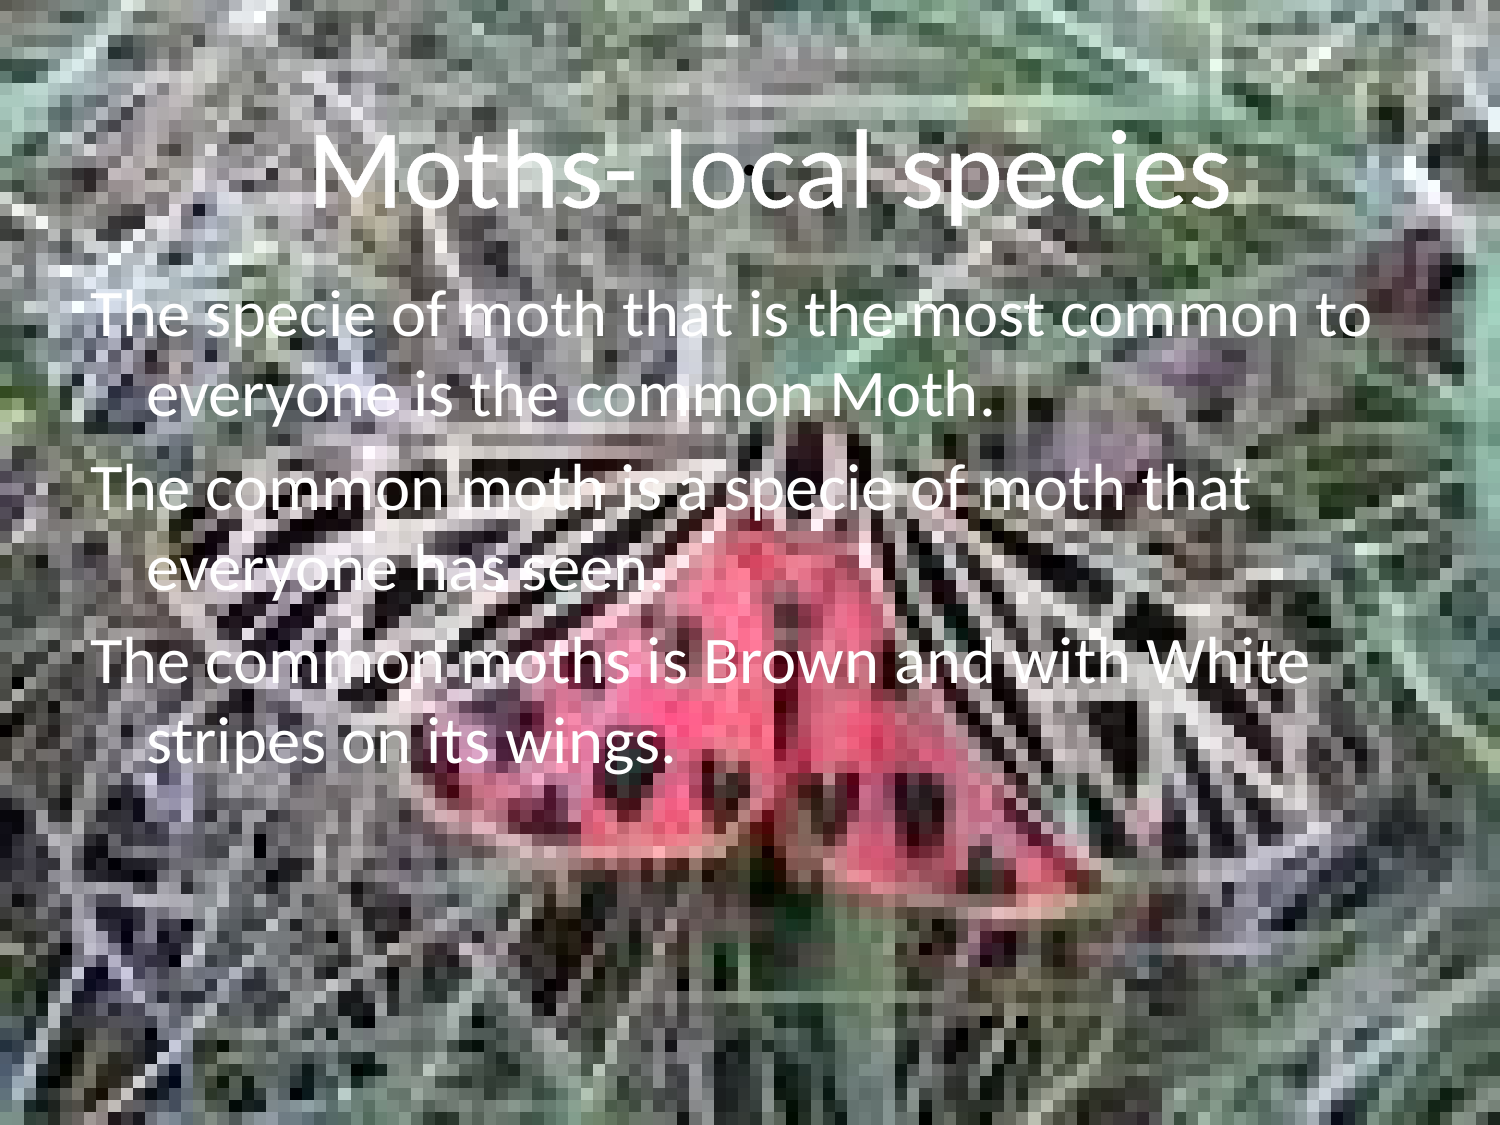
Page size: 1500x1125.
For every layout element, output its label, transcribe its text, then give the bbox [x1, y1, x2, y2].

list The specie of moth that is the most common to everyone is the common Moth. The common moth is a specie of moth that everyone has seen. The common moths is Brown and with White stripes on its wings. [75, 262, 1425, 1005]
text_box Moths- local species [292, 87, 1248, 238]
title . [75, 45, 1425, 233]
picture [0, 0, 1500, 1125]
